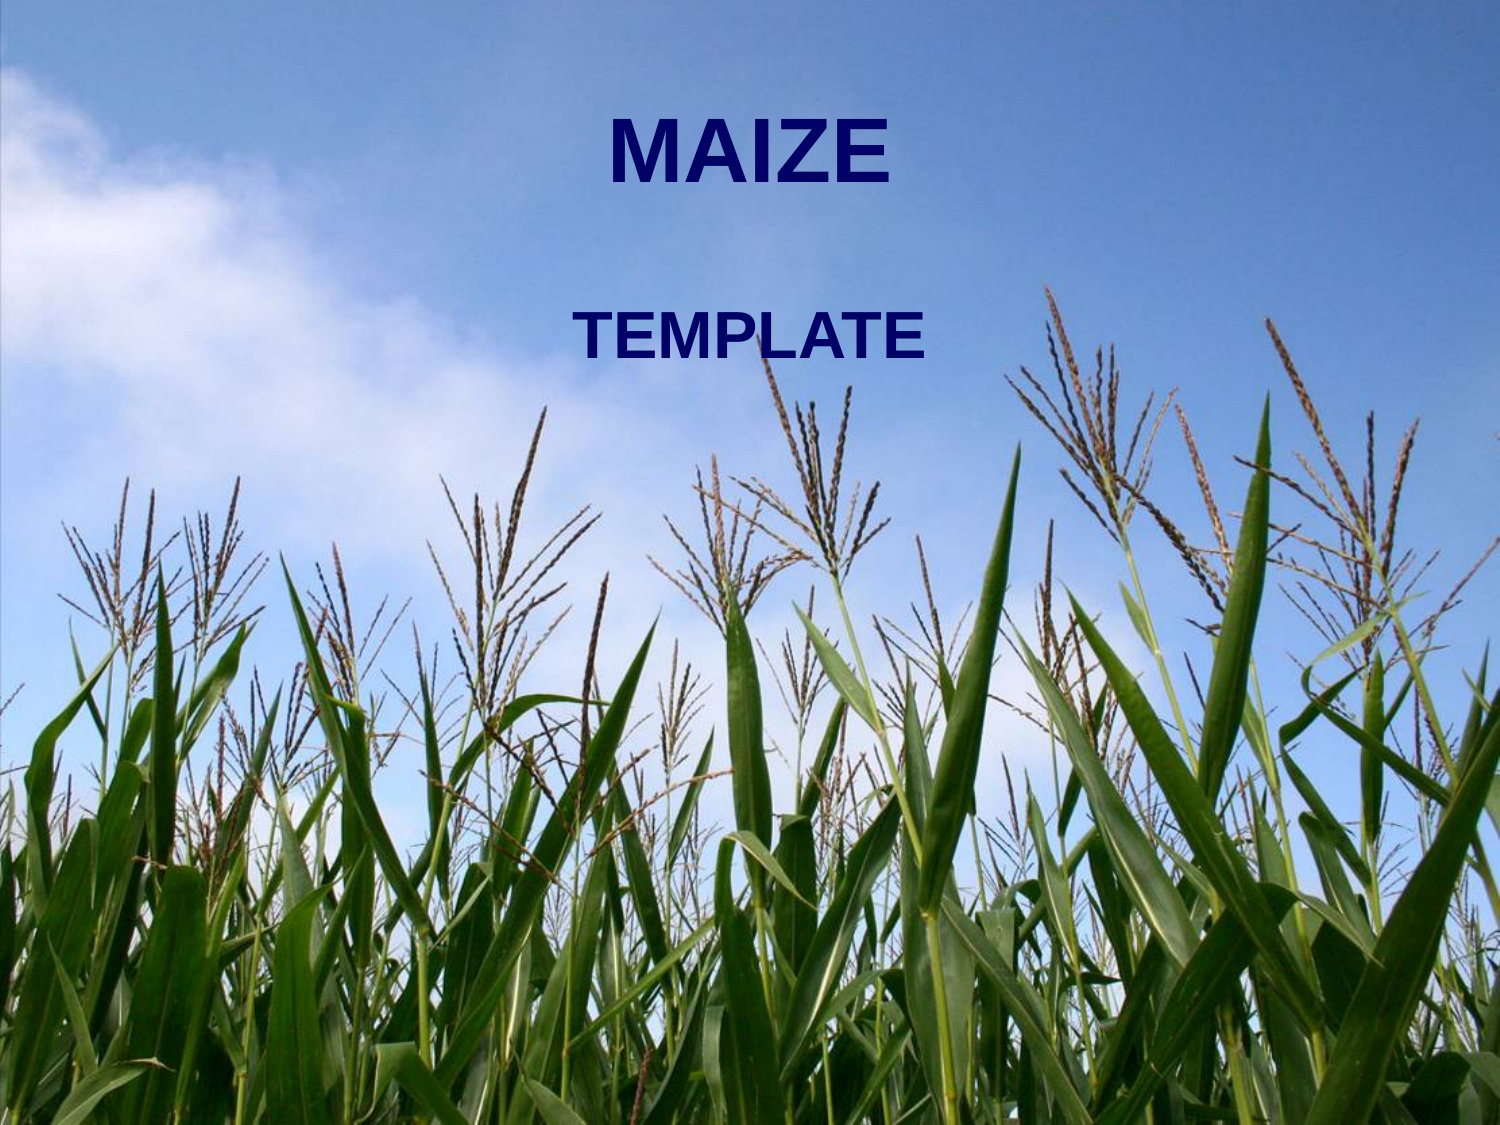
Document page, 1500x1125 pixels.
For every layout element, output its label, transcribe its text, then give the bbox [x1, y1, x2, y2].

picture [0, 0, 1500, 1125]
title MAIZE [112, 24, 1388, 267]
subtitle TEMPLATE [225, 284, 1275, 573]
